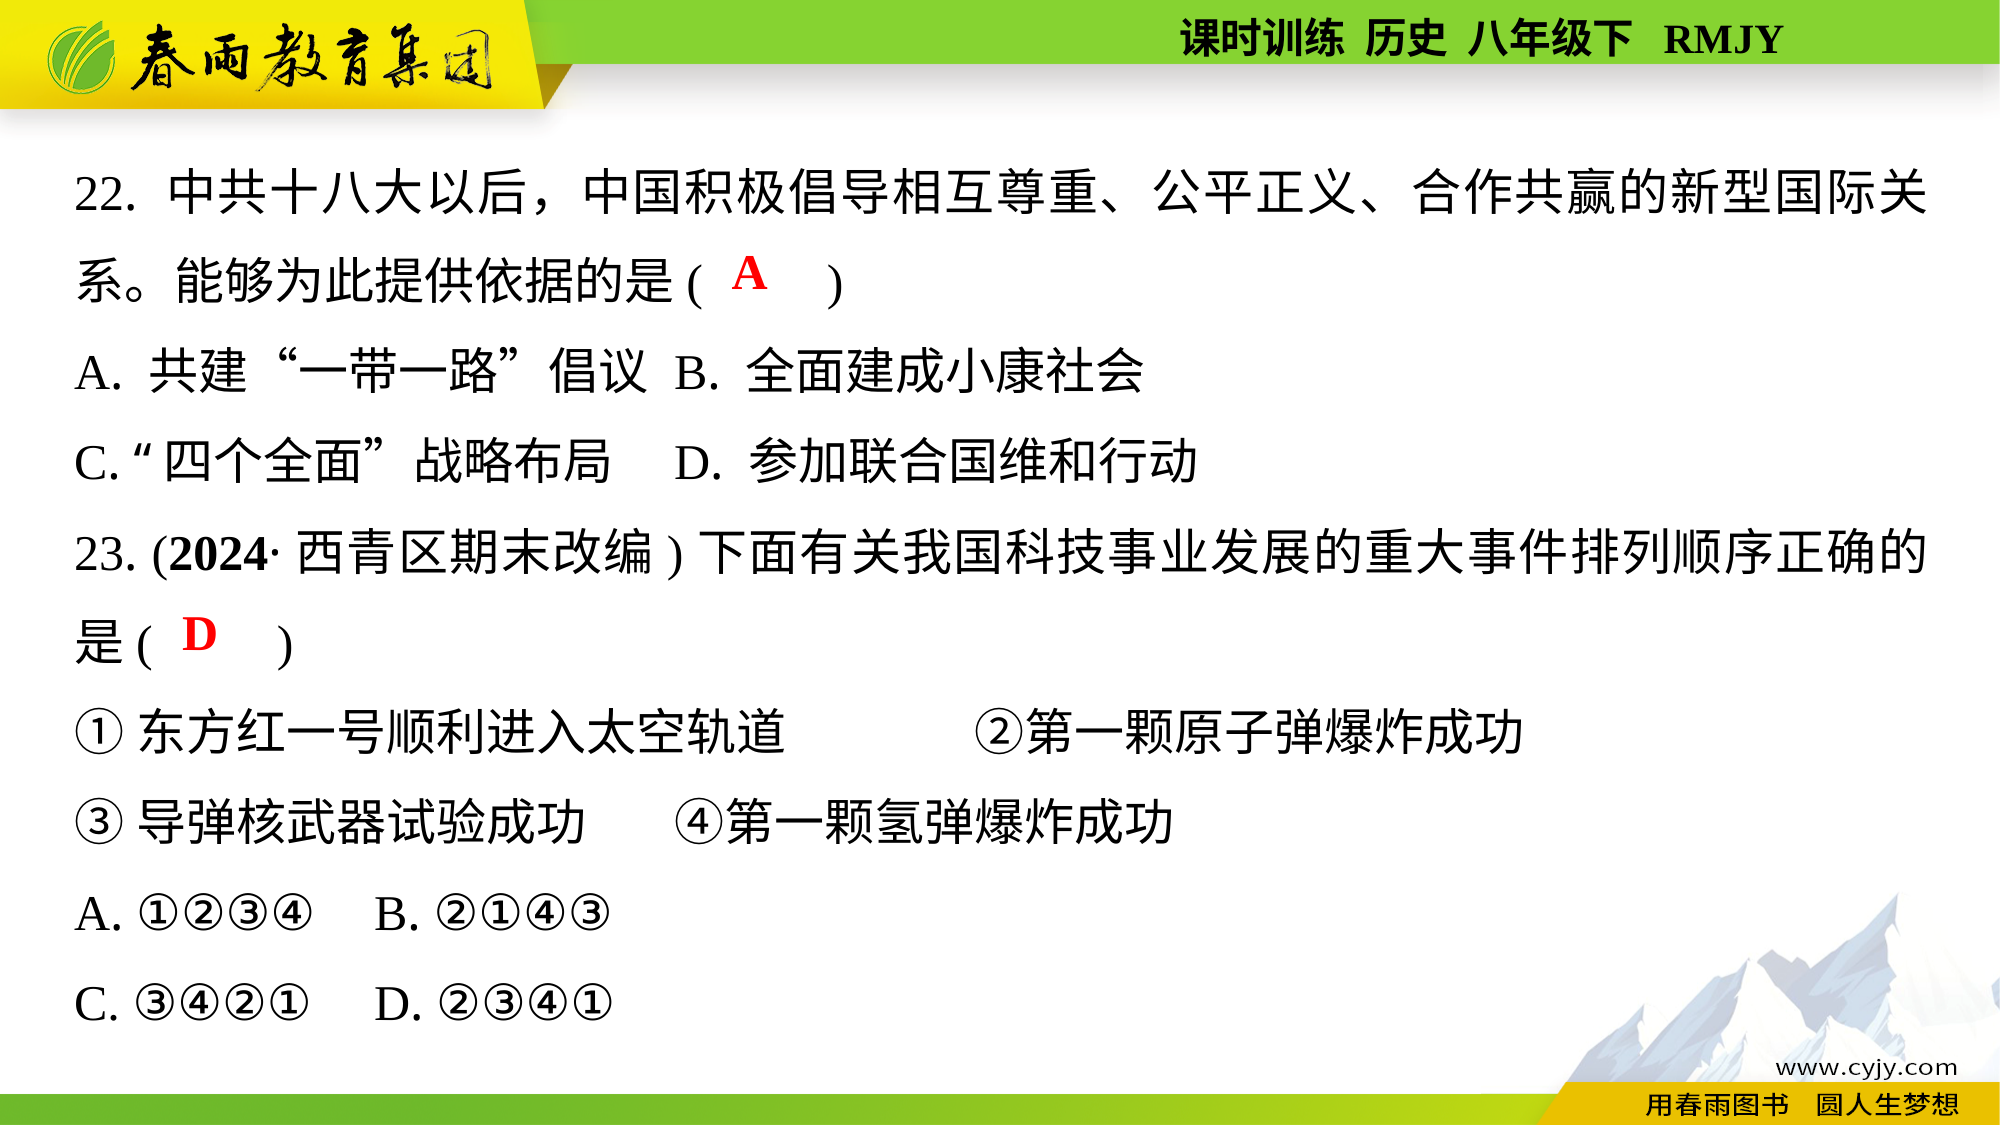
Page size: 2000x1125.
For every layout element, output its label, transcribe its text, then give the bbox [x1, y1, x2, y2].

text_box D [167, 593, 234, 668]
text_box A [716, 231, 783, 307]
picture [0, 0, 2000, 1125]
list 22. 中共十八大以后，中国积极倡导相互尊重、公平正义、合作共赢的新型国际关系。能够为此提供依据的是( ) A. 共建“一带一路”倡议 B. 全面建成小康社会 C. “四个全面”战略布局 D. 参加联合国维和行动 23. (2024·西青区期末改编)下面有关我国科技事业发展的重大事件排列顺序正确的是( ) ①东方红一号顺利进入太空轨道 ②第一颗原子弹爆炸成功 ③导弹核武器试验成功 ④第一颗氢弹爆炸成功 A. ①②③④ B. ②①④③ C. ③④②① D. ②③④① [59, 122, 1944, 1047]
